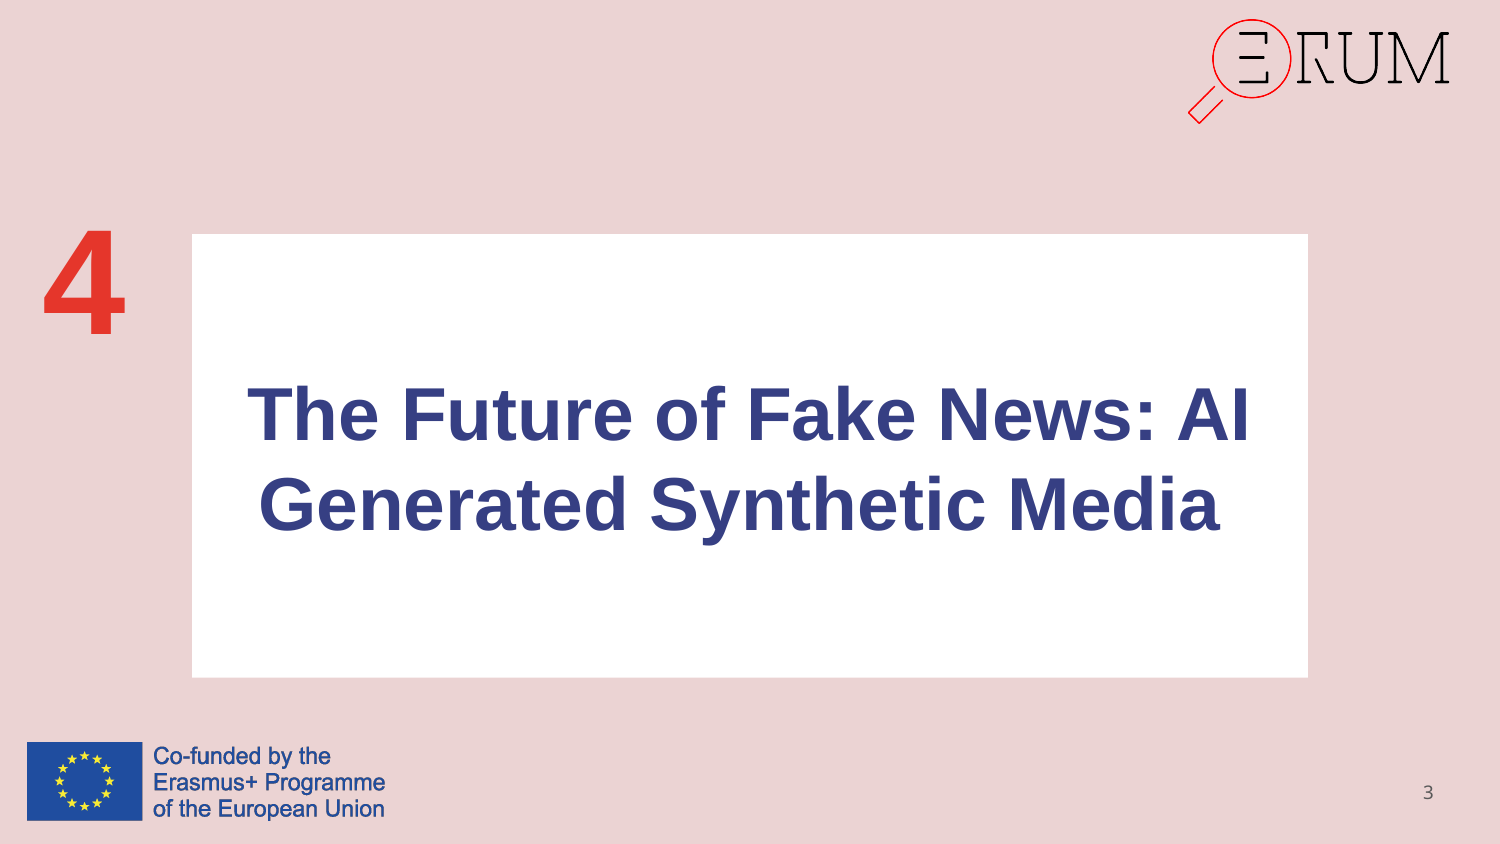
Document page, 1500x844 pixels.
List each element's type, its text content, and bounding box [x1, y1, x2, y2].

picture [27, 742, 385, 821]
slide_number 3 [1358, 761, 1449, 826]
title The Future of Fake News: AI Generated Synthetic Media [192, 234, 1308, 678]
text_box 4 [27, 169, 246, 380]
picture [1136, 0, 1500, 137]
